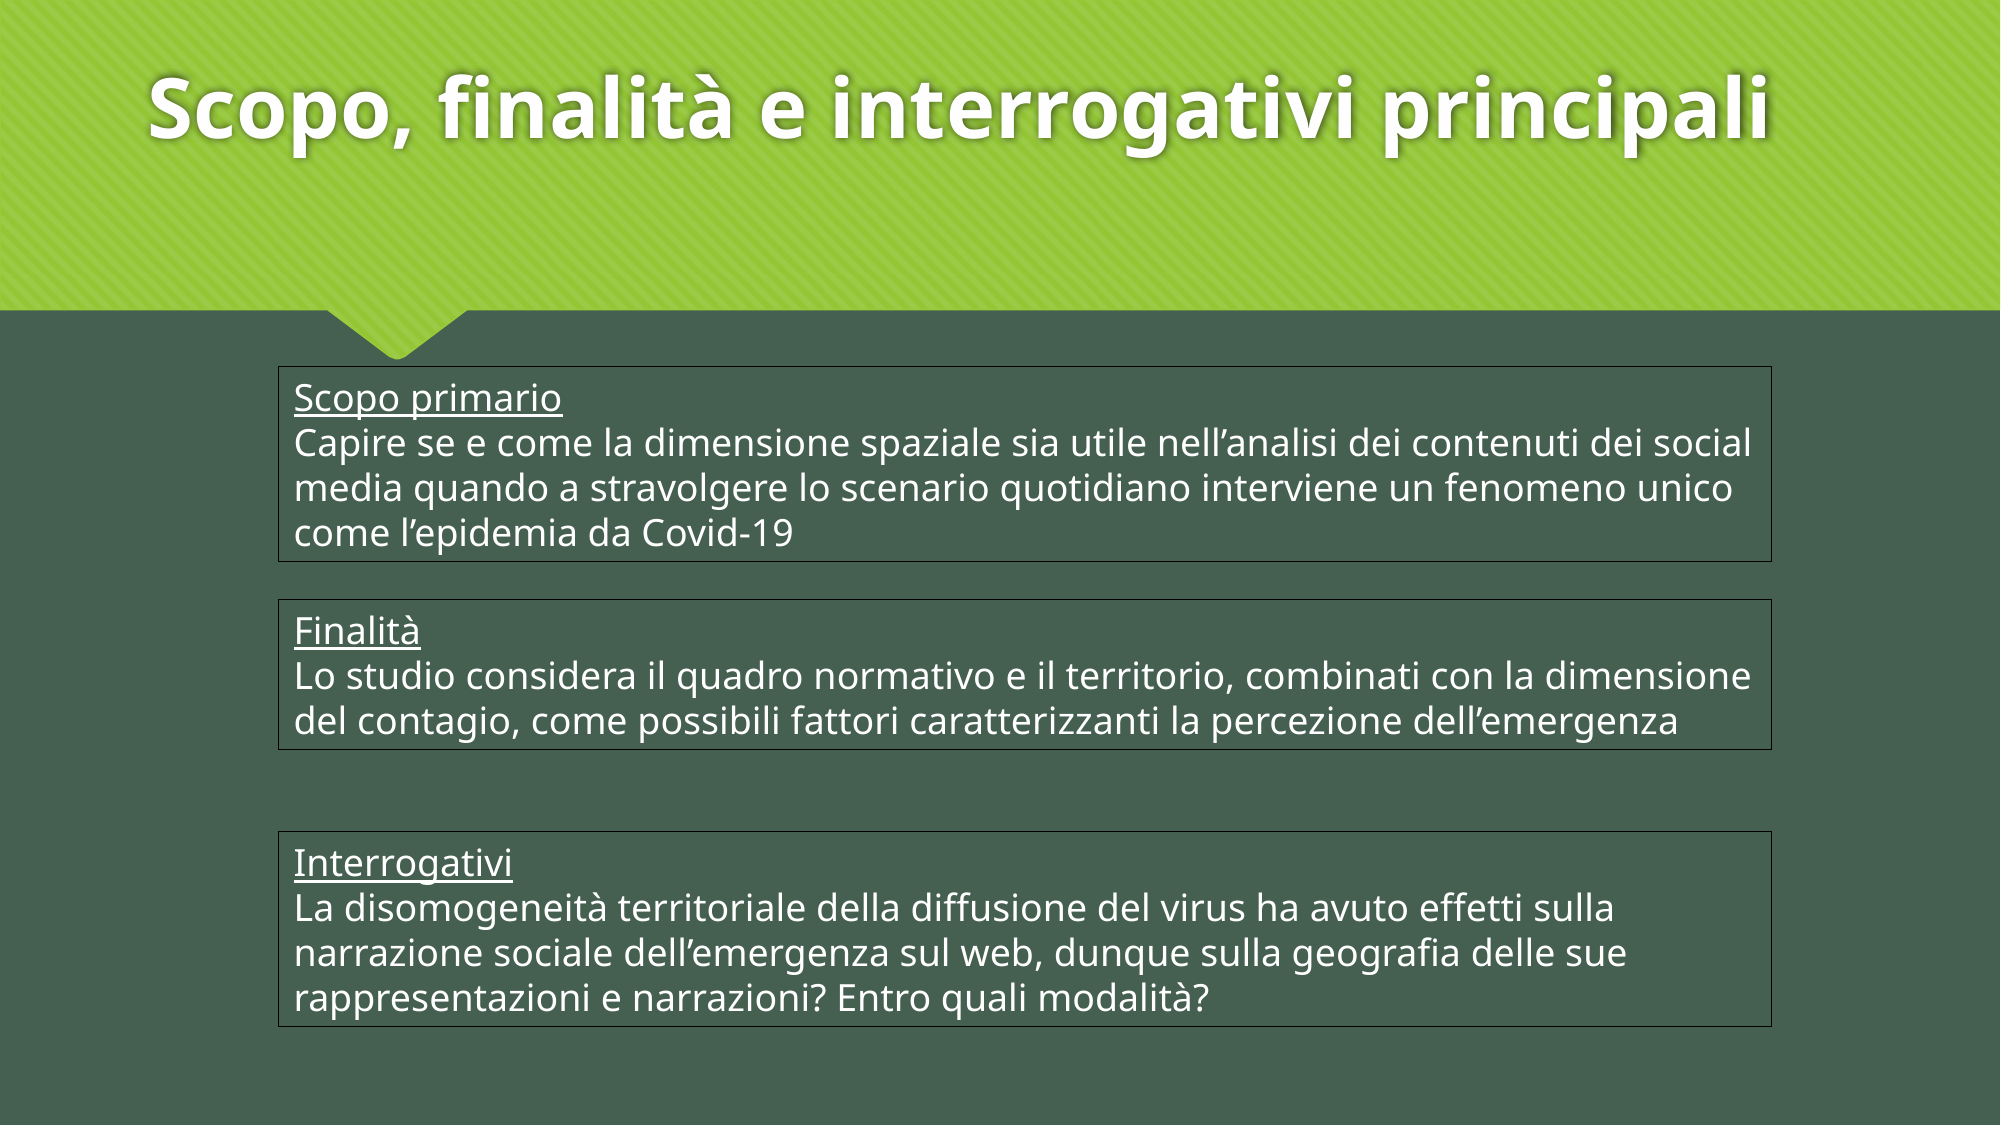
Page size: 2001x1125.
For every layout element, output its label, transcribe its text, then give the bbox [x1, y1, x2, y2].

text_box Finalità Lo studio considera il quadro normativo e il territorio, combinati con la dimensione del contagio, come possibili fattori caratterizzanti la percezione dell’emergenza [278, 599, 1772, 750]
title Scopo, finalità e interrogativi principali [132, 73, 1868, 233]
text_box Interrogativi La disomogeneità territoriale della diffusione del virus ha avuto effetti sulla narrazione sociale dell’emergenza sul web, dunque sulla geografia delle sue rappresentazioni e narrazioni? Entro quali modalità? [278, 831, 1772, 1027]
text_box Scopo primario Capire se e come la dimensione spaziale sia utile nell’analisi dei contenuti dei social media quando a stravolgere lo scenario quotidiano interviene un fenomeno unico come l’epidemia da Covid-19 [278, 366, 1772, 562]
